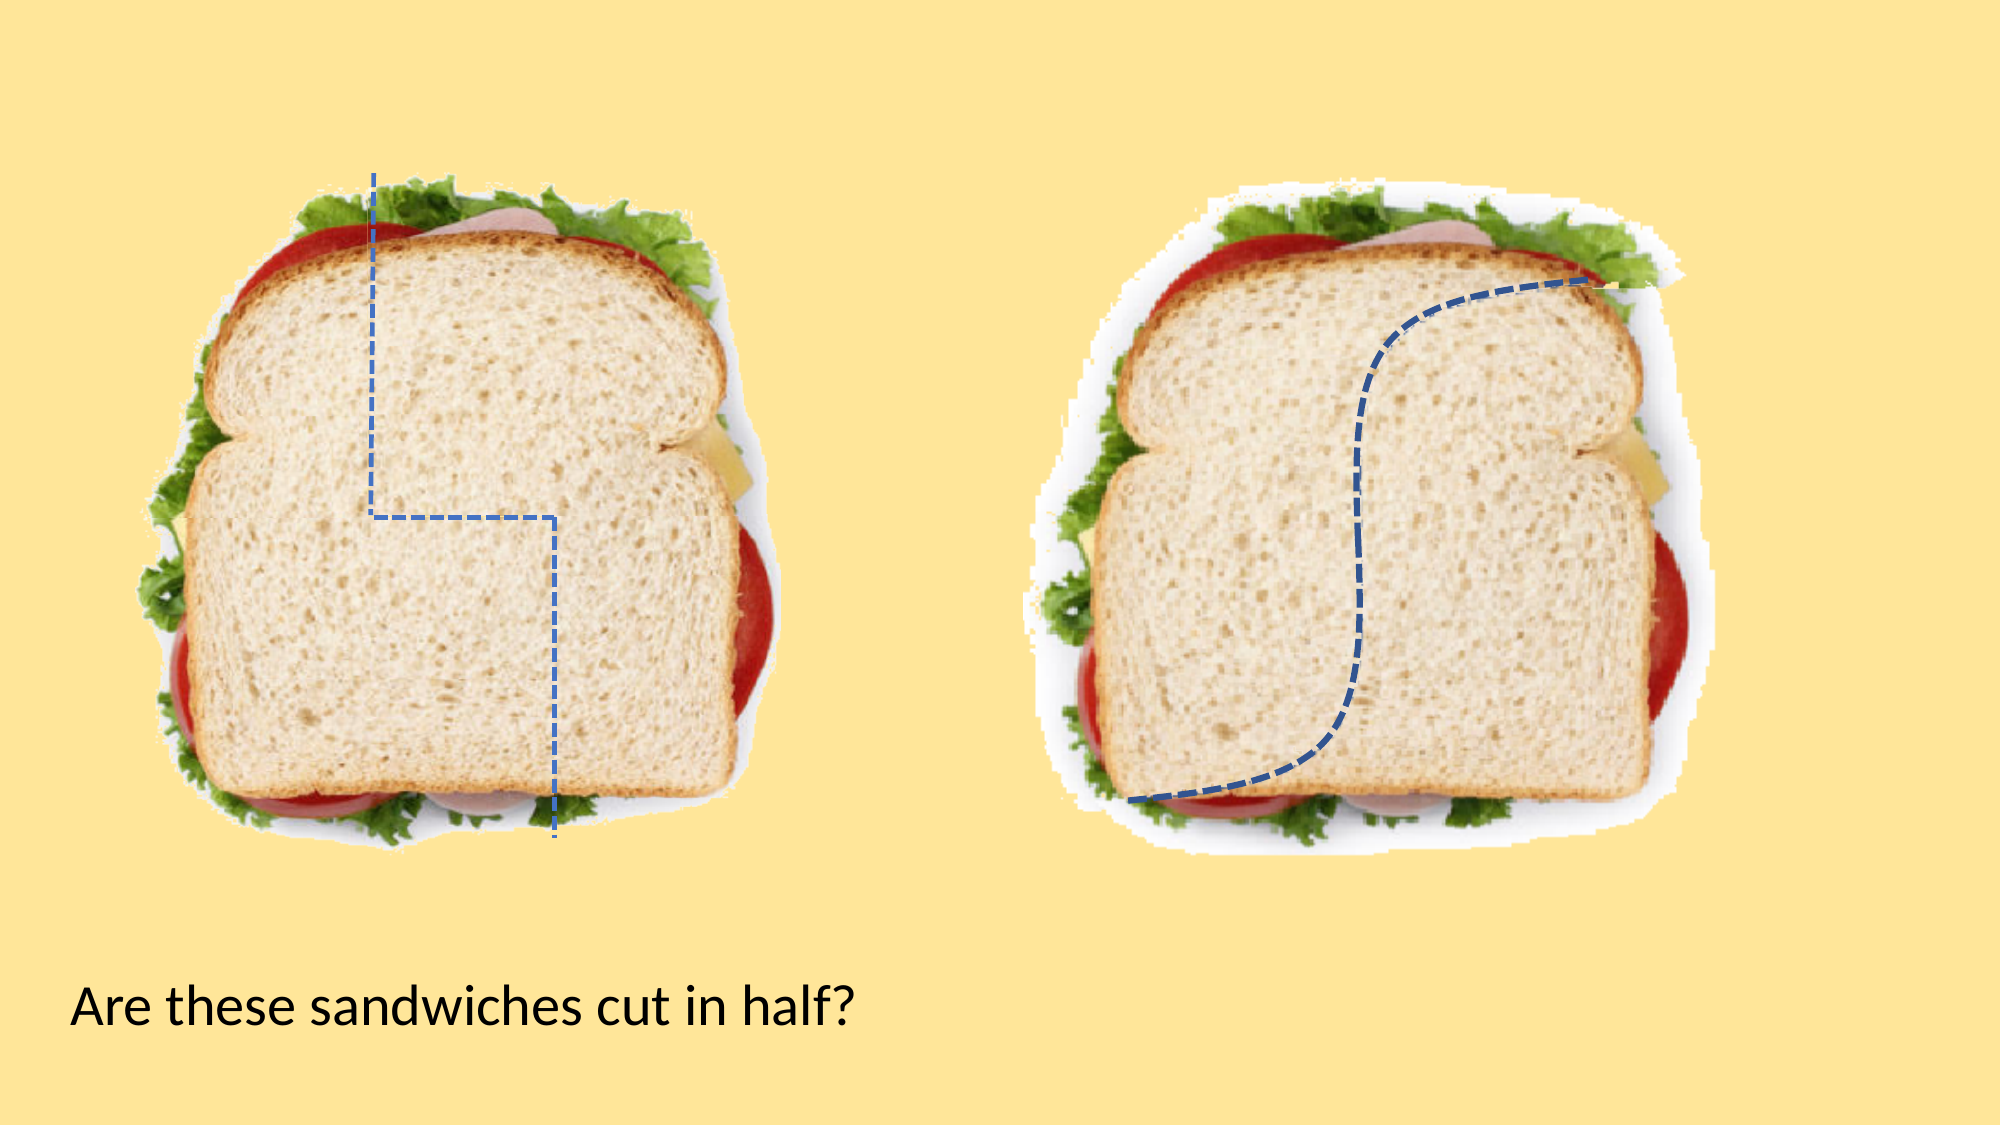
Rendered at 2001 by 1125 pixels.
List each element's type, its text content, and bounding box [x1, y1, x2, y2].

text_box Are these sandwiches cut in half? [55, 960, 1916, 1045]
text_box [134, 168, 555, 868]
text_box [367, 166, 785, 866]
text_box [1128, 279, 1589, 801]
picture [1022, 166, 1787, 938]
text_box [370, 173, 555, 839]
